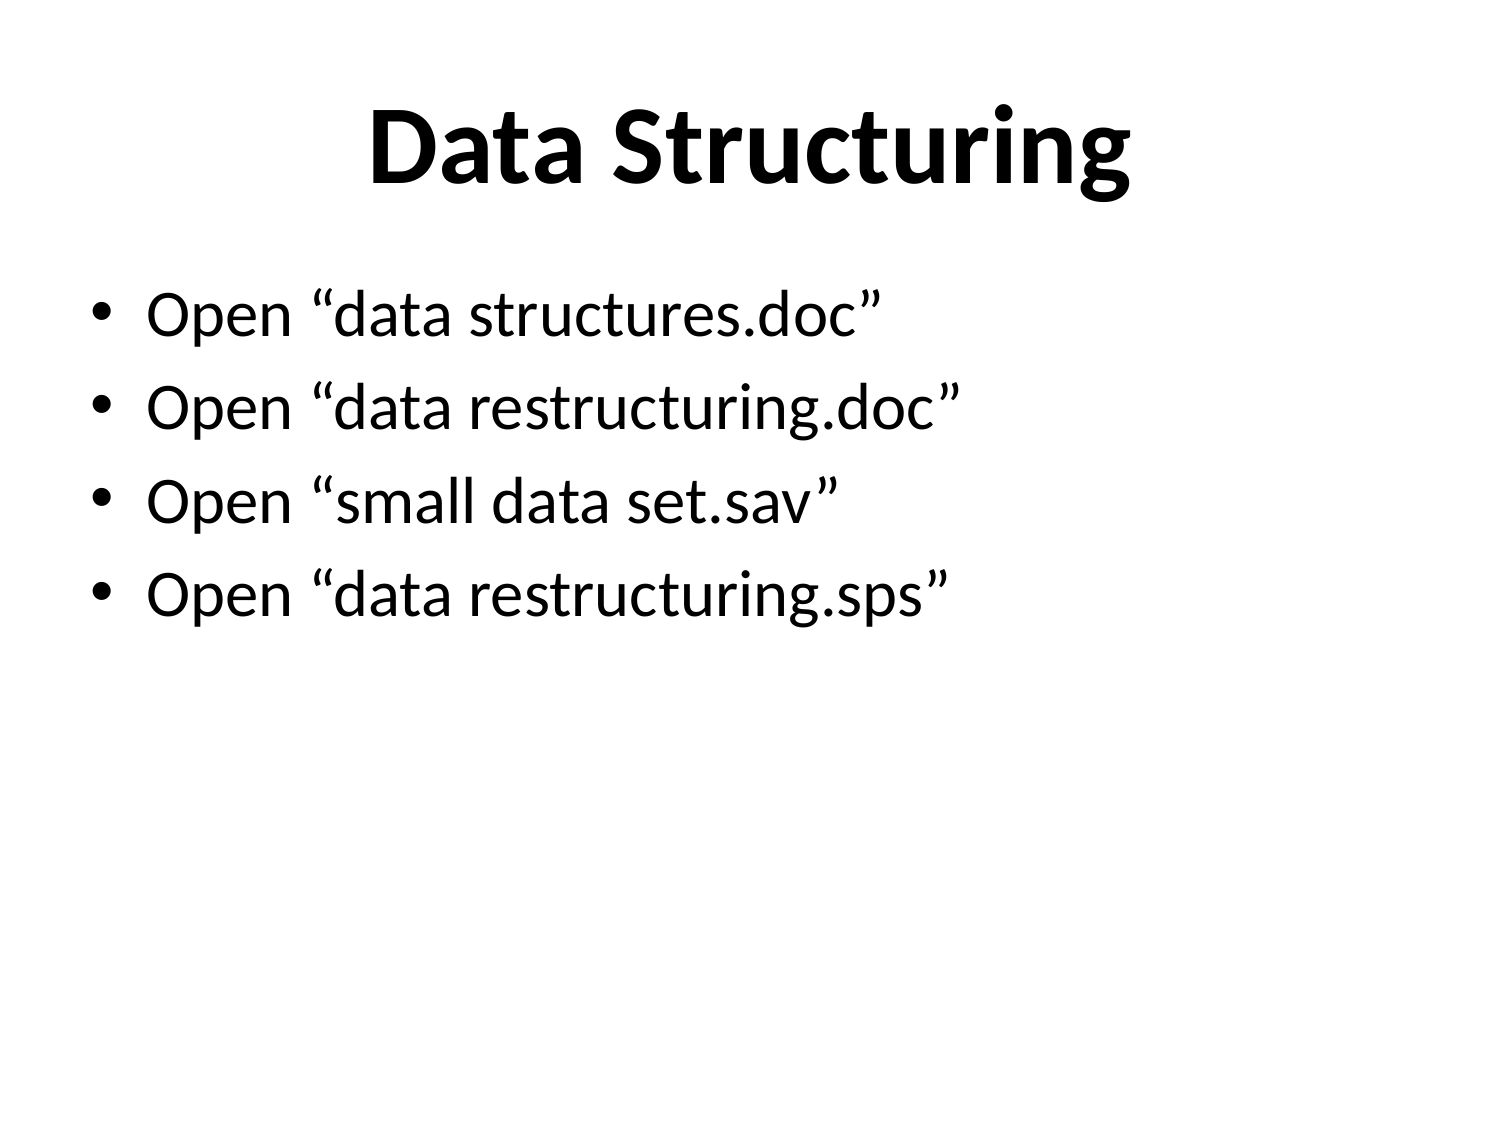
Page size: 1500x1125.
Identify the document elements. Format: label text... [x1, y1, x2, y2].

list Open “data structures.doc” Open “data restructuring.doc” Open “small data set.sav” Open “data restructuring.sps” [75, 262, 1425, 1005]
title Data Structuring [75, 45, 1425, 233]
